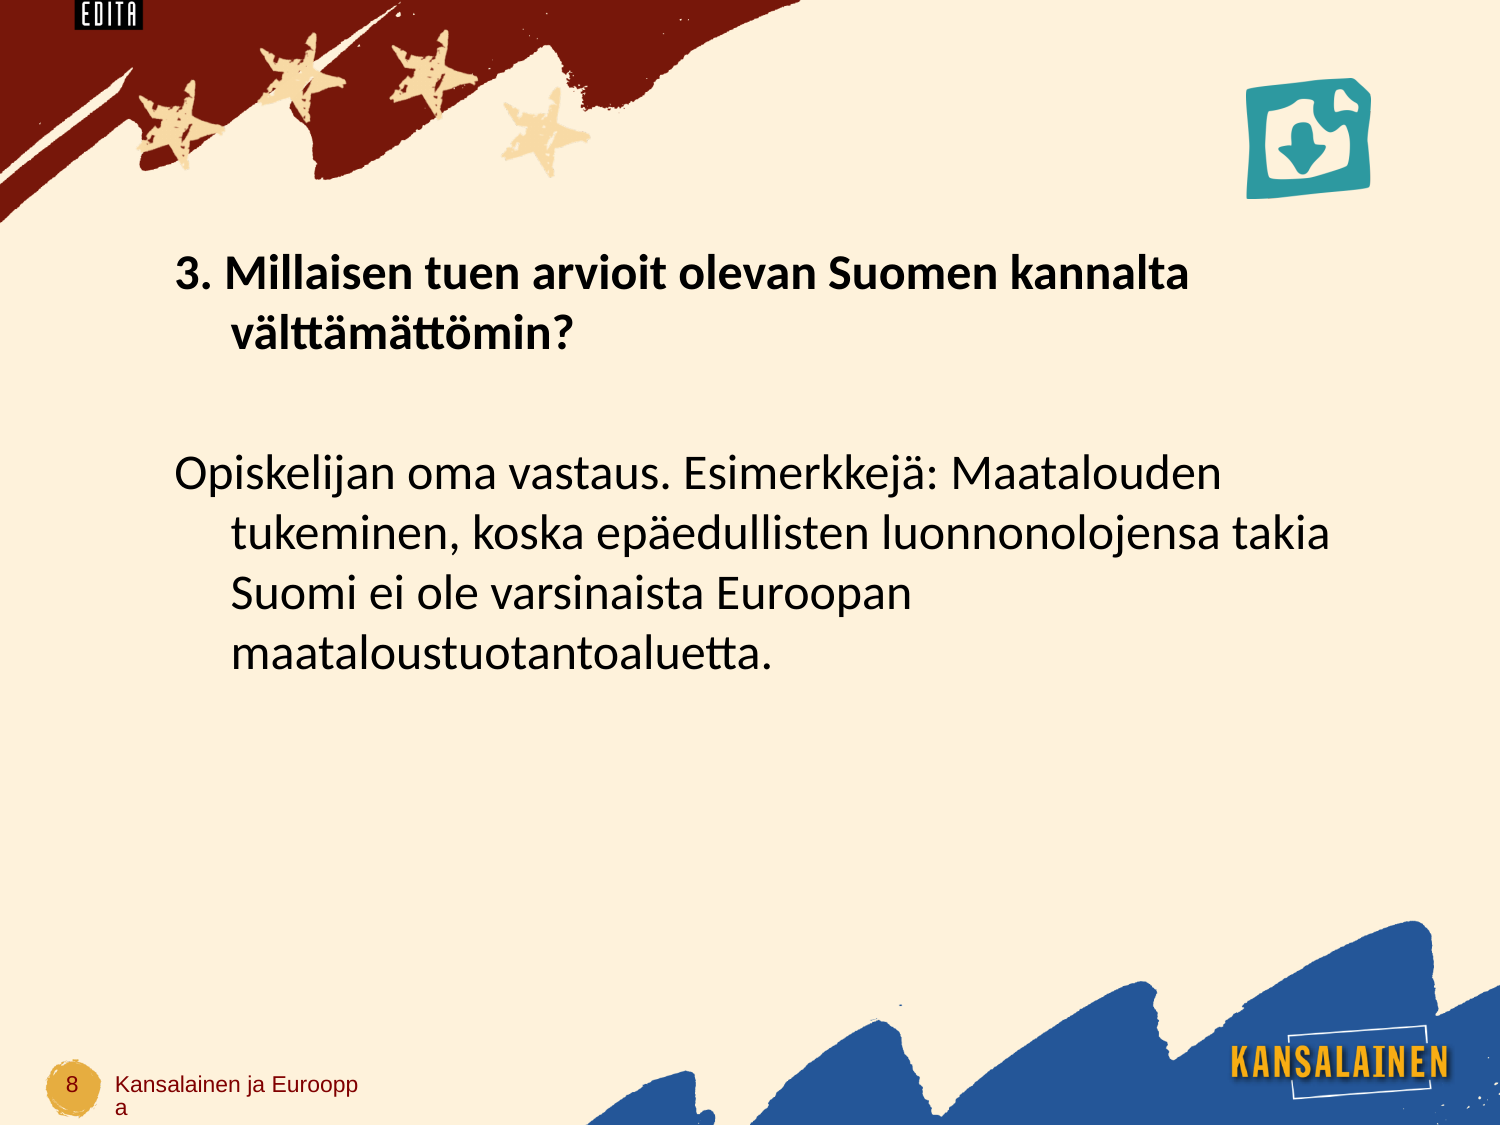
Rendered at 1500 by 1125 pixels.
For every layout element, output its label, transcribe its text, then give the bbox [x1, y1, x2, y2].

list 3. Millaisen tuen arvioit olevan Suomen kannalta välttämättömin? Opiskelijan oma vastaus. Esimerkkejä: Maatalouden tukeminen, koska epäedullisten luonnonolojensa takia Suomi ei ole varsinaista Euroopan maataloustuotantoaluetta. [159, 231, 1351, 1088]
footer Kansalainen ja Eurooppa [99, 1062, 376, 1125]
picture [0, 0, 1500, 1125]
slide_number 8 [37, 1062, 99, 1125]
